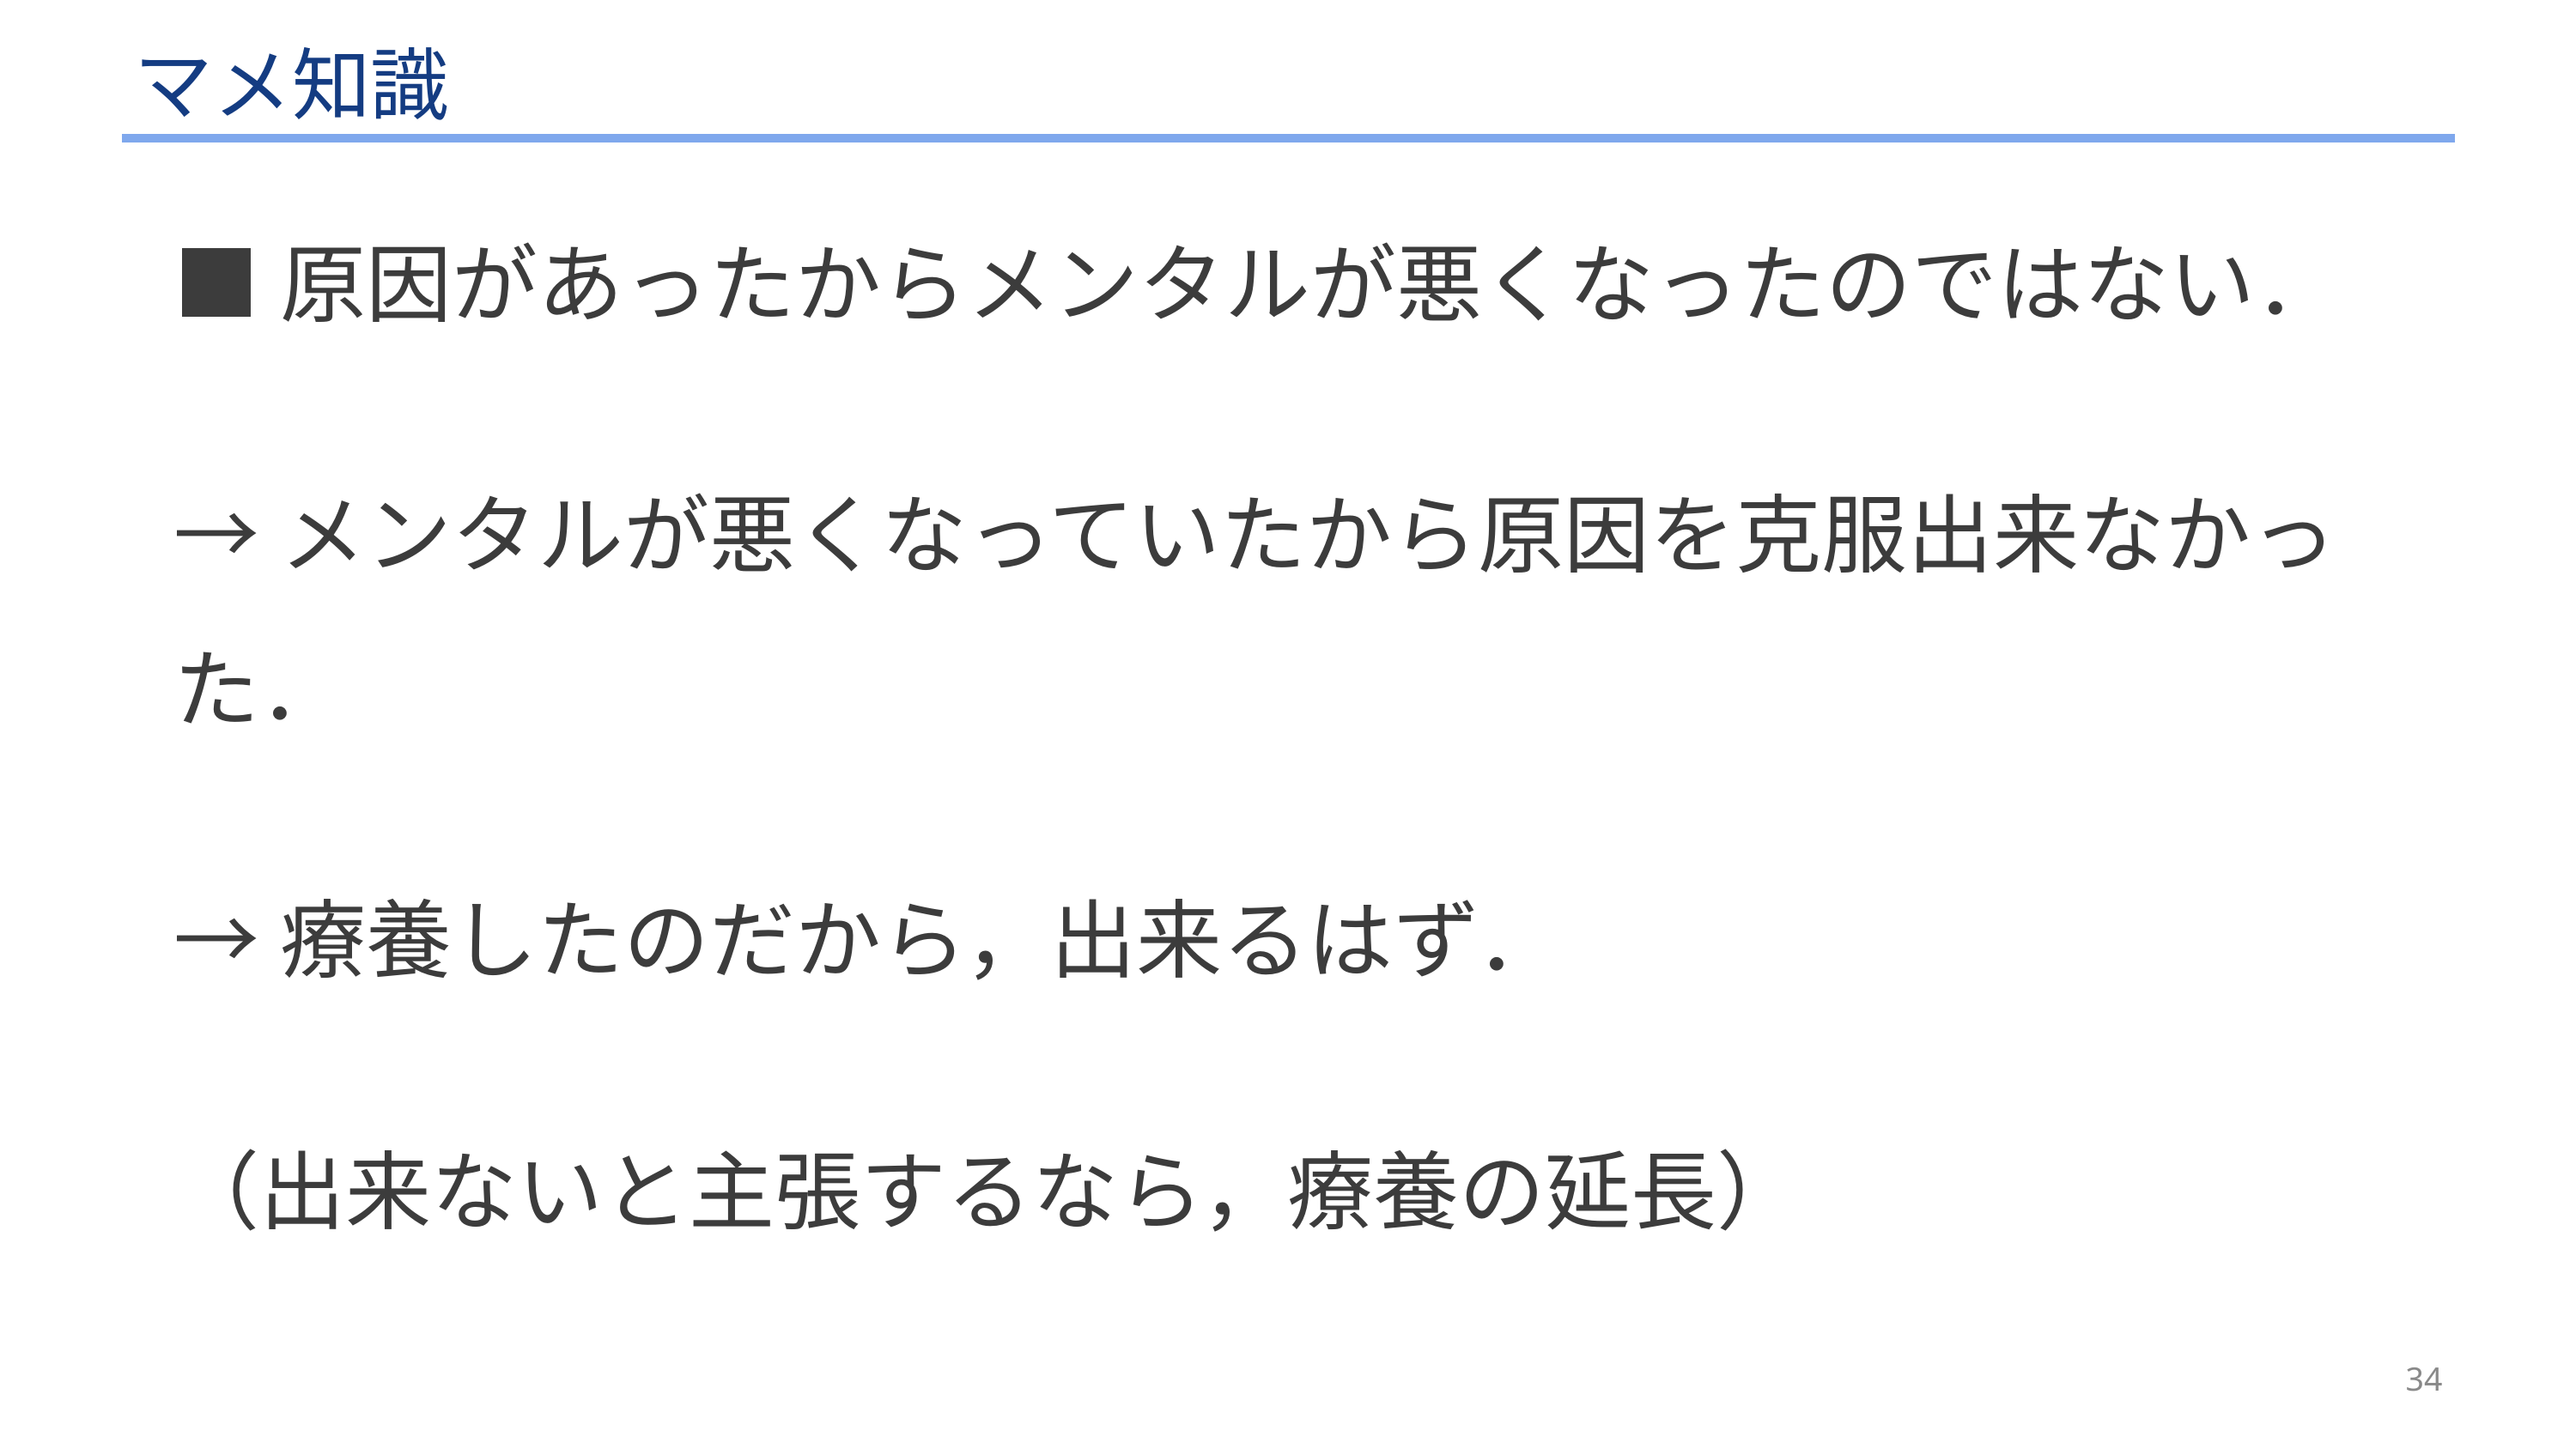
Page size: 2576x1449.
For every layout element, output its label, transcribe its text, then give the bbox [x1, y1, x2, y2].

list ■原因があったからメンタルが悪くなったのではない． →メンタルが悪くなっていたから原因を克服出来なかった． →療養したのだから，出来るはず． （出来ないと主張するなら，療養の延長） [123, 171, 2456, 1317]
slide_number 34 [2337, 1342, 2456, 1420]
title マメ知識 [121, 39, 2454, 139]
